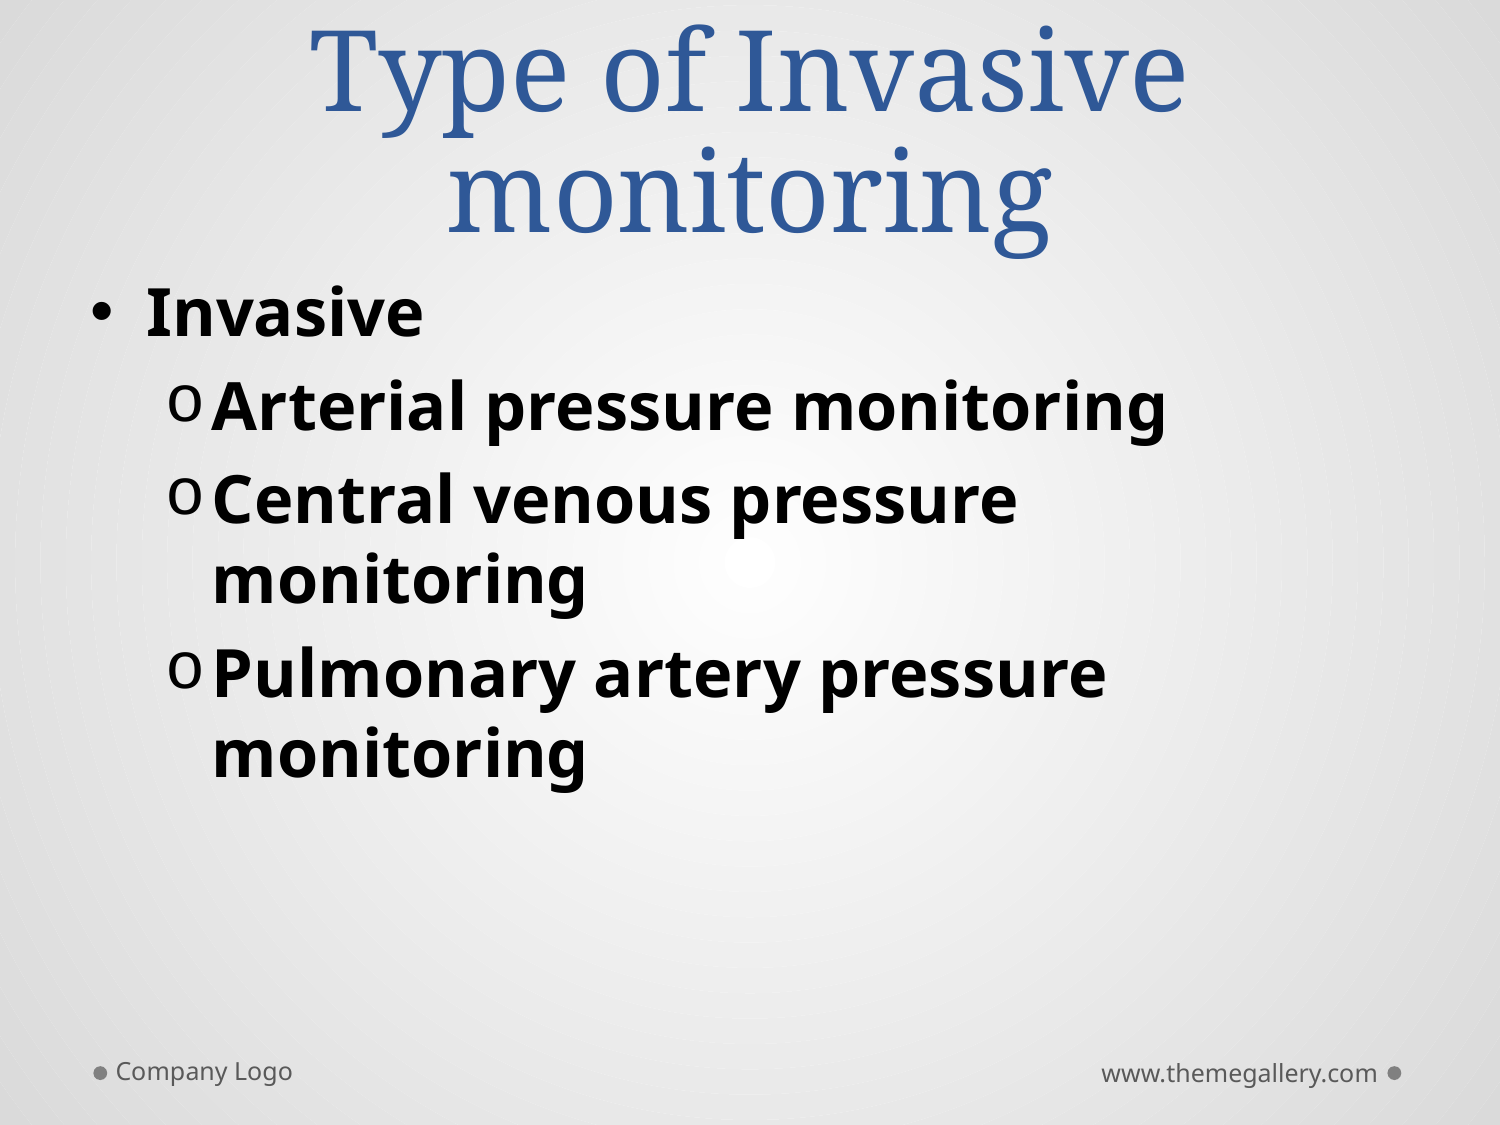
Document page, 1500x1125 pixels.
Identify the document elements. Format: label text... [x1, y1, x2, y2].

list Invasive Arterial pressure monitoring Central venous pressure monitoring Pulmonary artery pressure monitoring [75, 262, 1425, 1005]
title Type of Invasive monitoring [75, 0, 1425, 262]
slide_number www.themegallery.com [1043, 1042, 1386, 1103]
footer Company Logo [108, 1042, 576, 1103]
